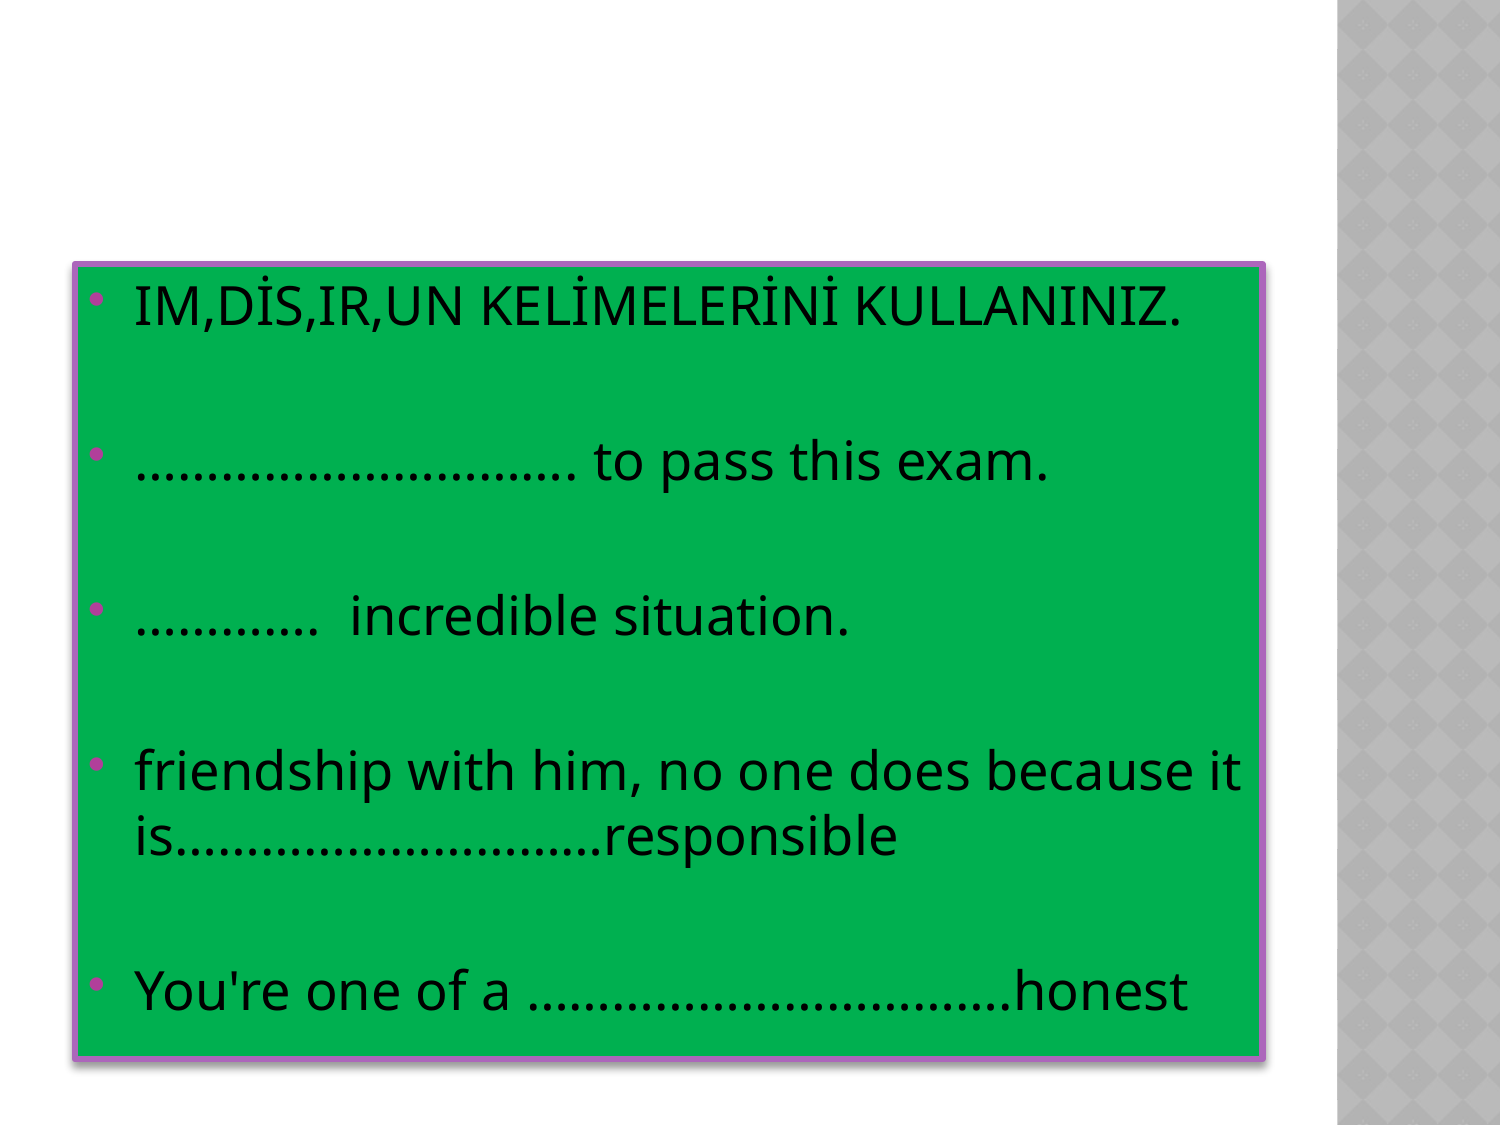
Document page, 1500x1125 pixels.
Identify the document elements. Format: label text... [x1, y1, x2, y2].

list IM,DİS,IR,UN KELİMELERİNİ KULLANINIZ. …………………………. to pass this exam. …………. incredible situation. friendship with him, no one does because it is…………………………responsible You're one of a …………………………….honest [72, 261, 1266, 1062]
